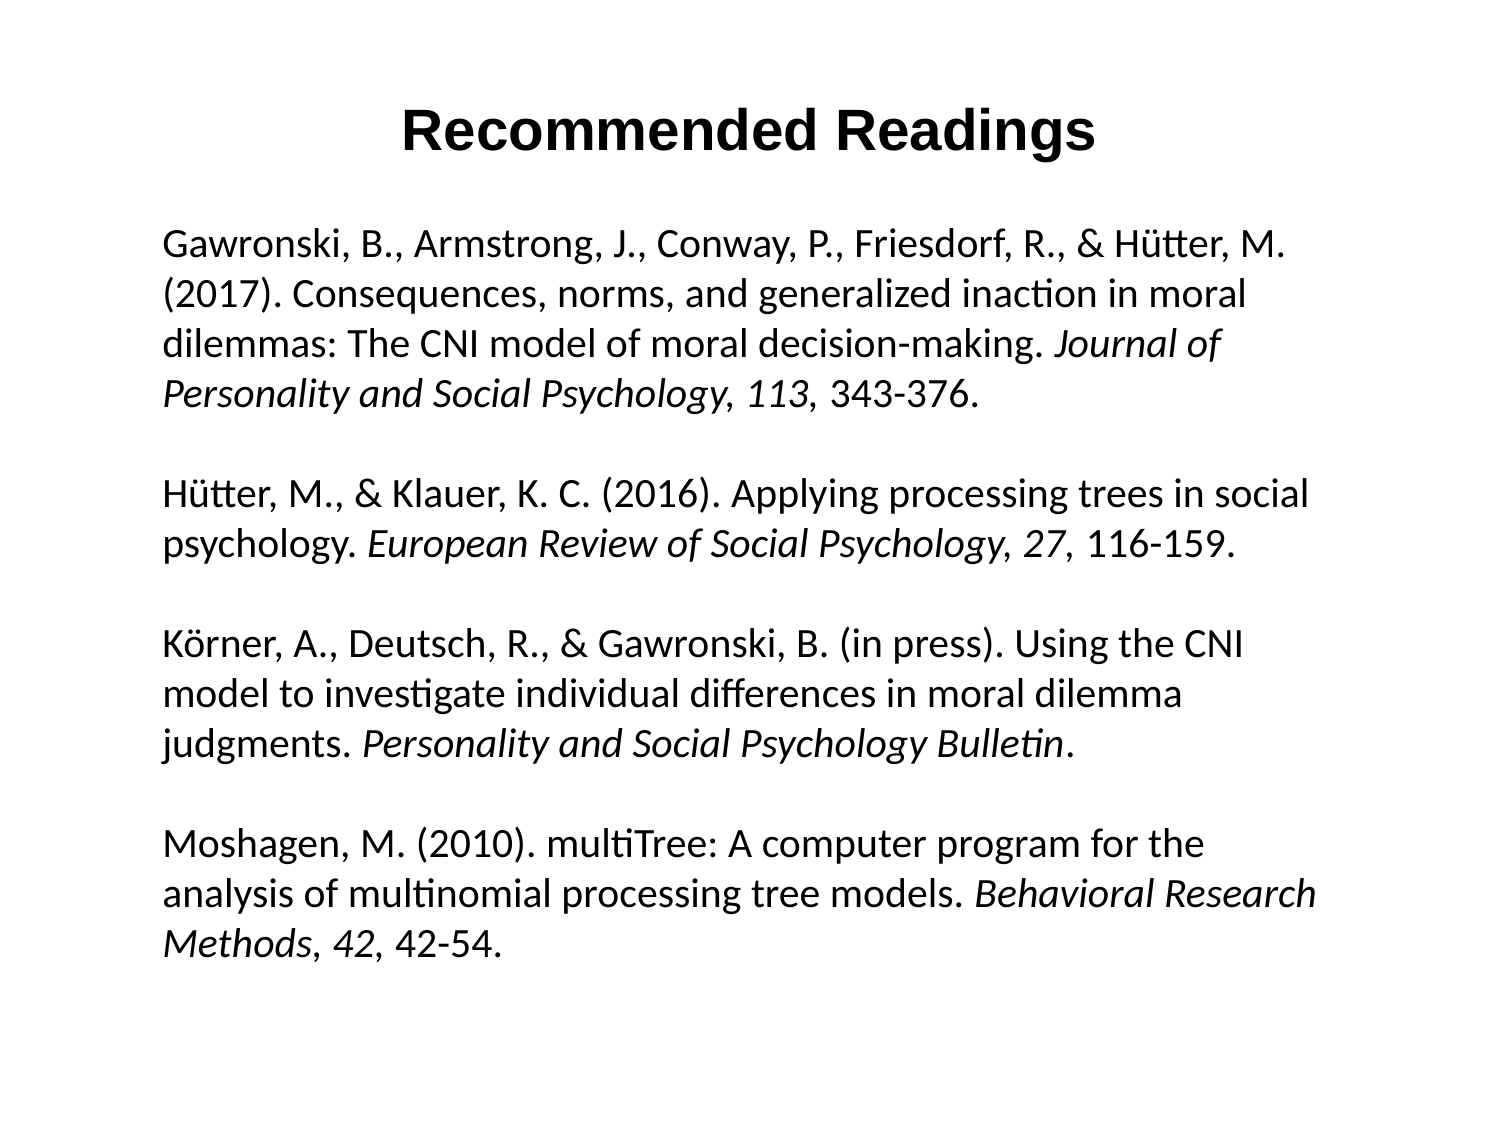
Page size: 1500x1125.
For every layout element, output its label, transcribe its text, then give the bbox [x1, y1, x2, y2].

text_box Gawronski, B., Armstrong, J., Conway, P., Friesdorf, R., & Hütter, M. (2017). Consequences, norms, and generalized inaction in moral dilemmas: The CNI model of moral decision-making. Journal of Personality and Social Psychology, 113, 343-376. Hütter, M., & Klauer, K. C. (2016). Applying processing trees in social psychology. European Review of Social Psychology, 27, 116-159. Körner, A., Deutsch, R., & Gawronski, B. (in press). Using the CNI model to investigate individual differences in moral dilemma judgments. Personality and Social Psychology Bulletin. Moshagen, M. (2010). multiTree: A computer program for the analysis of multinomial processing tree models. Behavioral Research Methods, 42, 42-54. [147, 208, 1353, 974]
text_box Recommended Readings [0, 84, 1500, 185]
